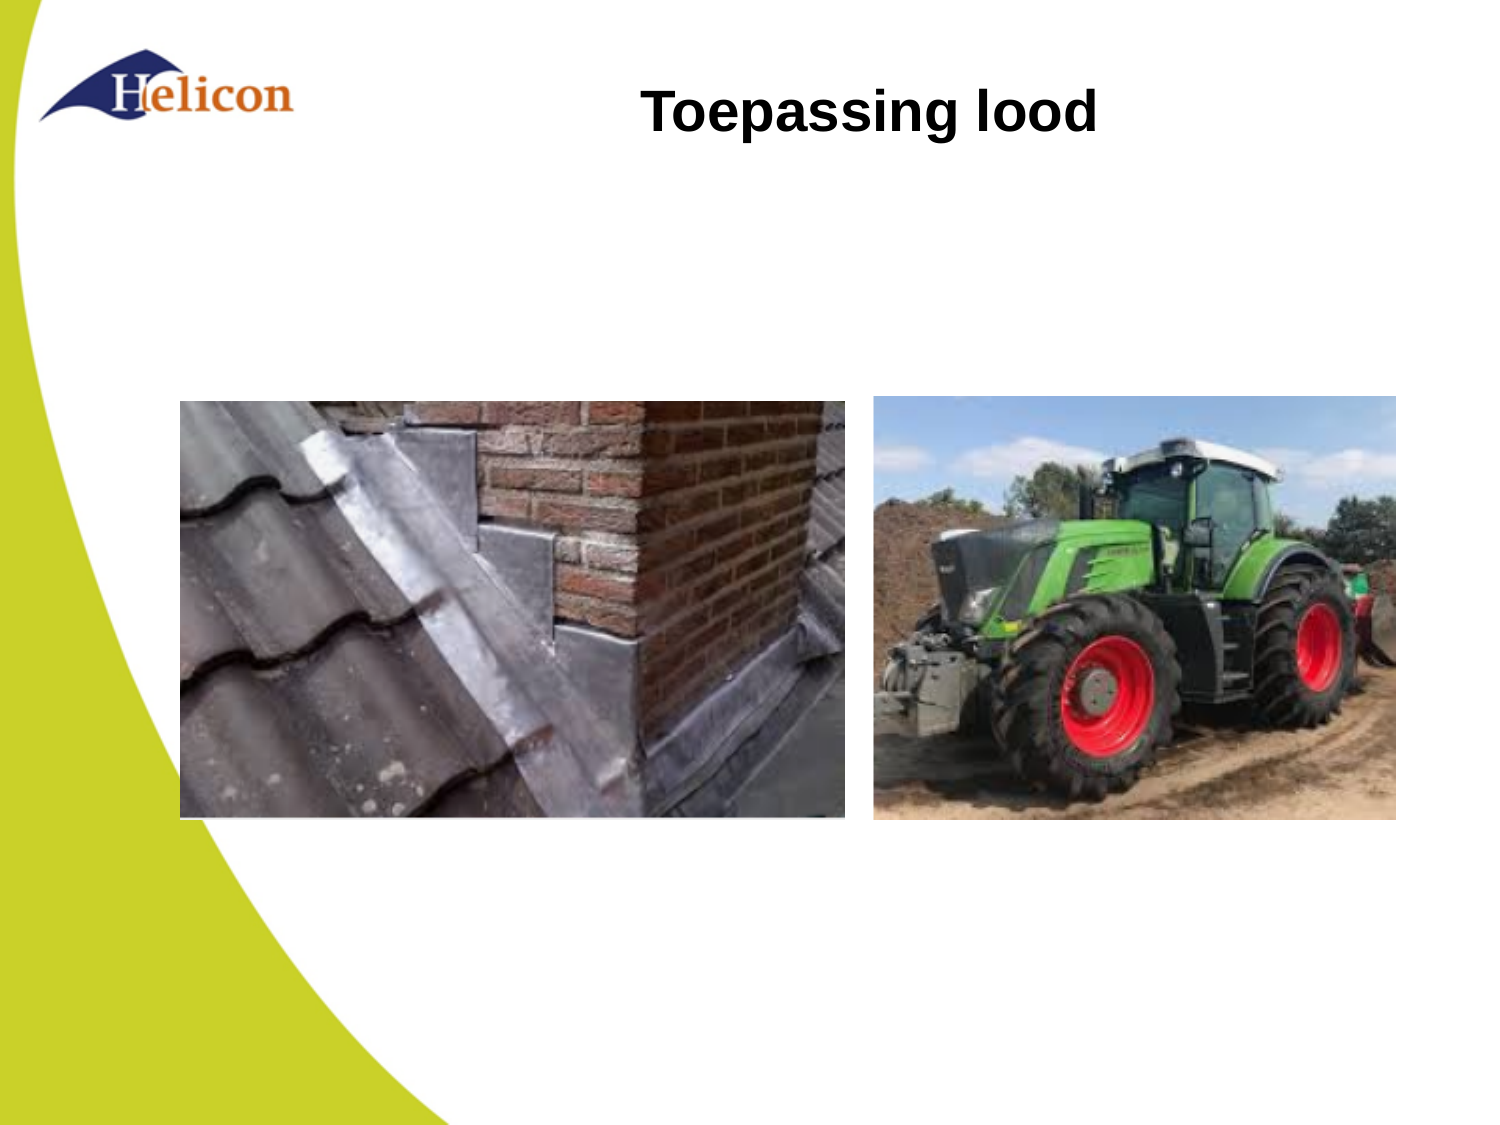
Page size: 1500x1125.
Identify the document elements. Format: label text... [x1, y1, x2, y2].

picture [0, 0, 1500, 1125]
title Toepassing lood [324, 54, 1415, 161]
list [179, 401, 845, 820]
